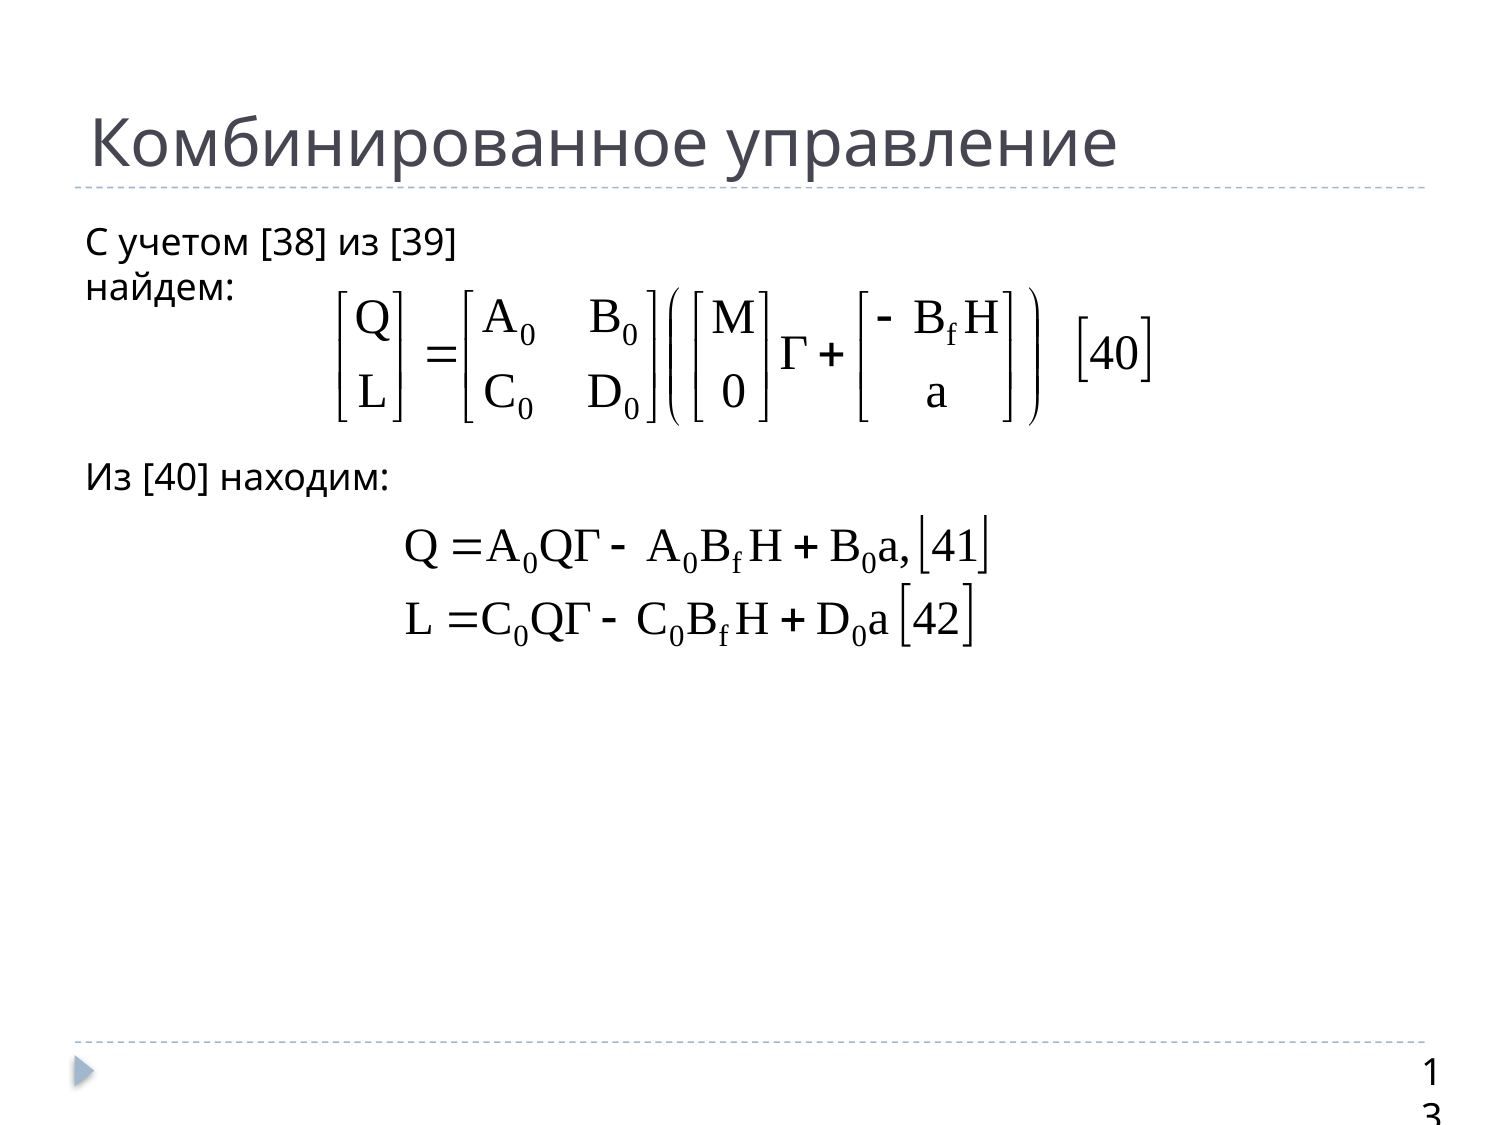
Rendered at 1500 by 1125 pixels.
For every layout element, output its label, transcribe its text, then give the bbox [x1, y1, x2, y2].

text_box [398, 515, 996, 657]
text_box С учетом [38] из [39] найдем: [70, 210, 586, 316]
text_box 13 [1406, 1040, 1477, 1125]
text_box Из [40] находим: [70, 445, 481, 505]
title Комбинированное управление [75, 24, 1425, 188]
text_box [327, 280, 1158, 434]
